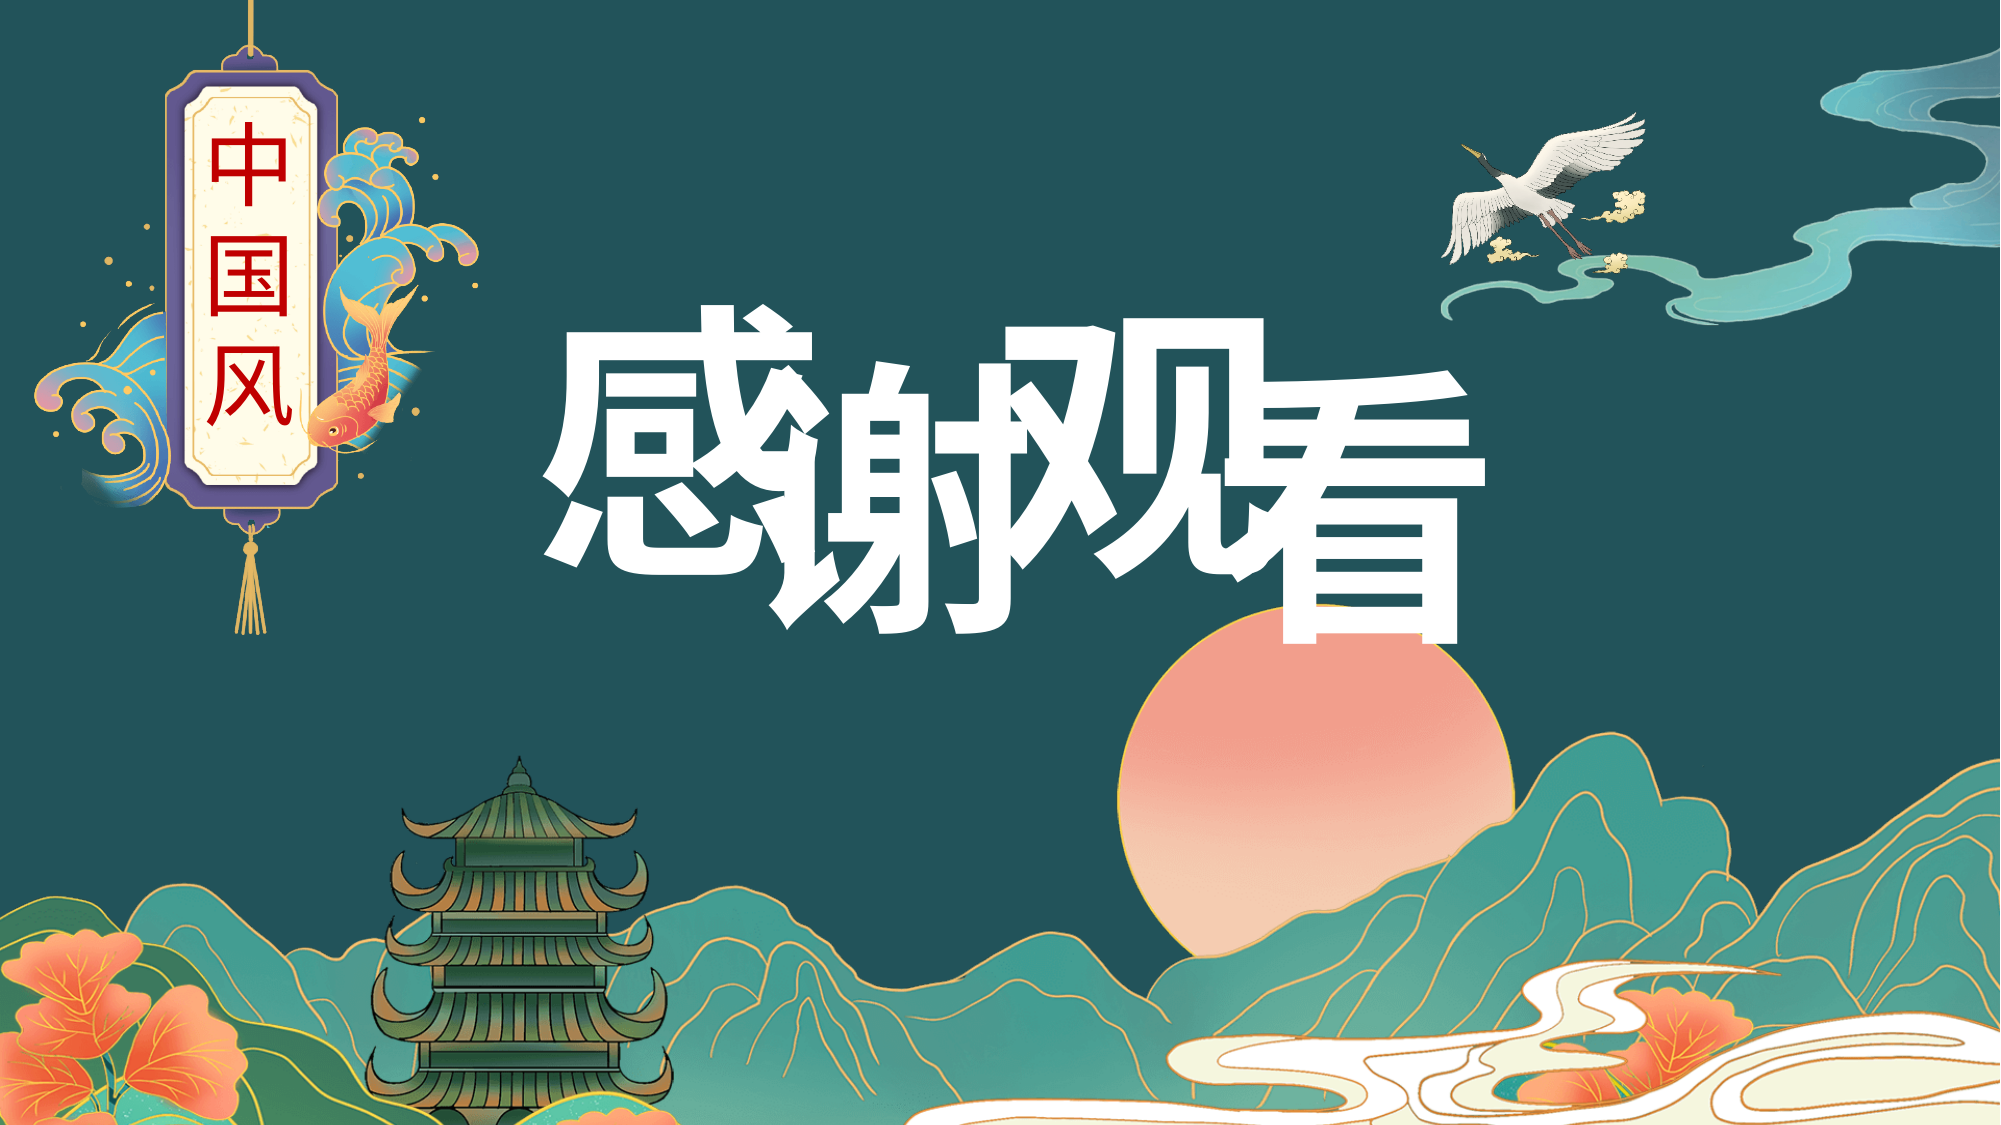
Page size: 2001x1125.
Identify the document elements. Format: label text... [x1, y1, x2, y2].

picture [0, 0, 2000, 1125]
text_box 谢 [730, 310, 977, 523]
text_box 感 [520, 254, 842, 523]
text_box 观 [977, 254, 1299, 523]
text_box 看 [1195, 318, 1423, 523]
